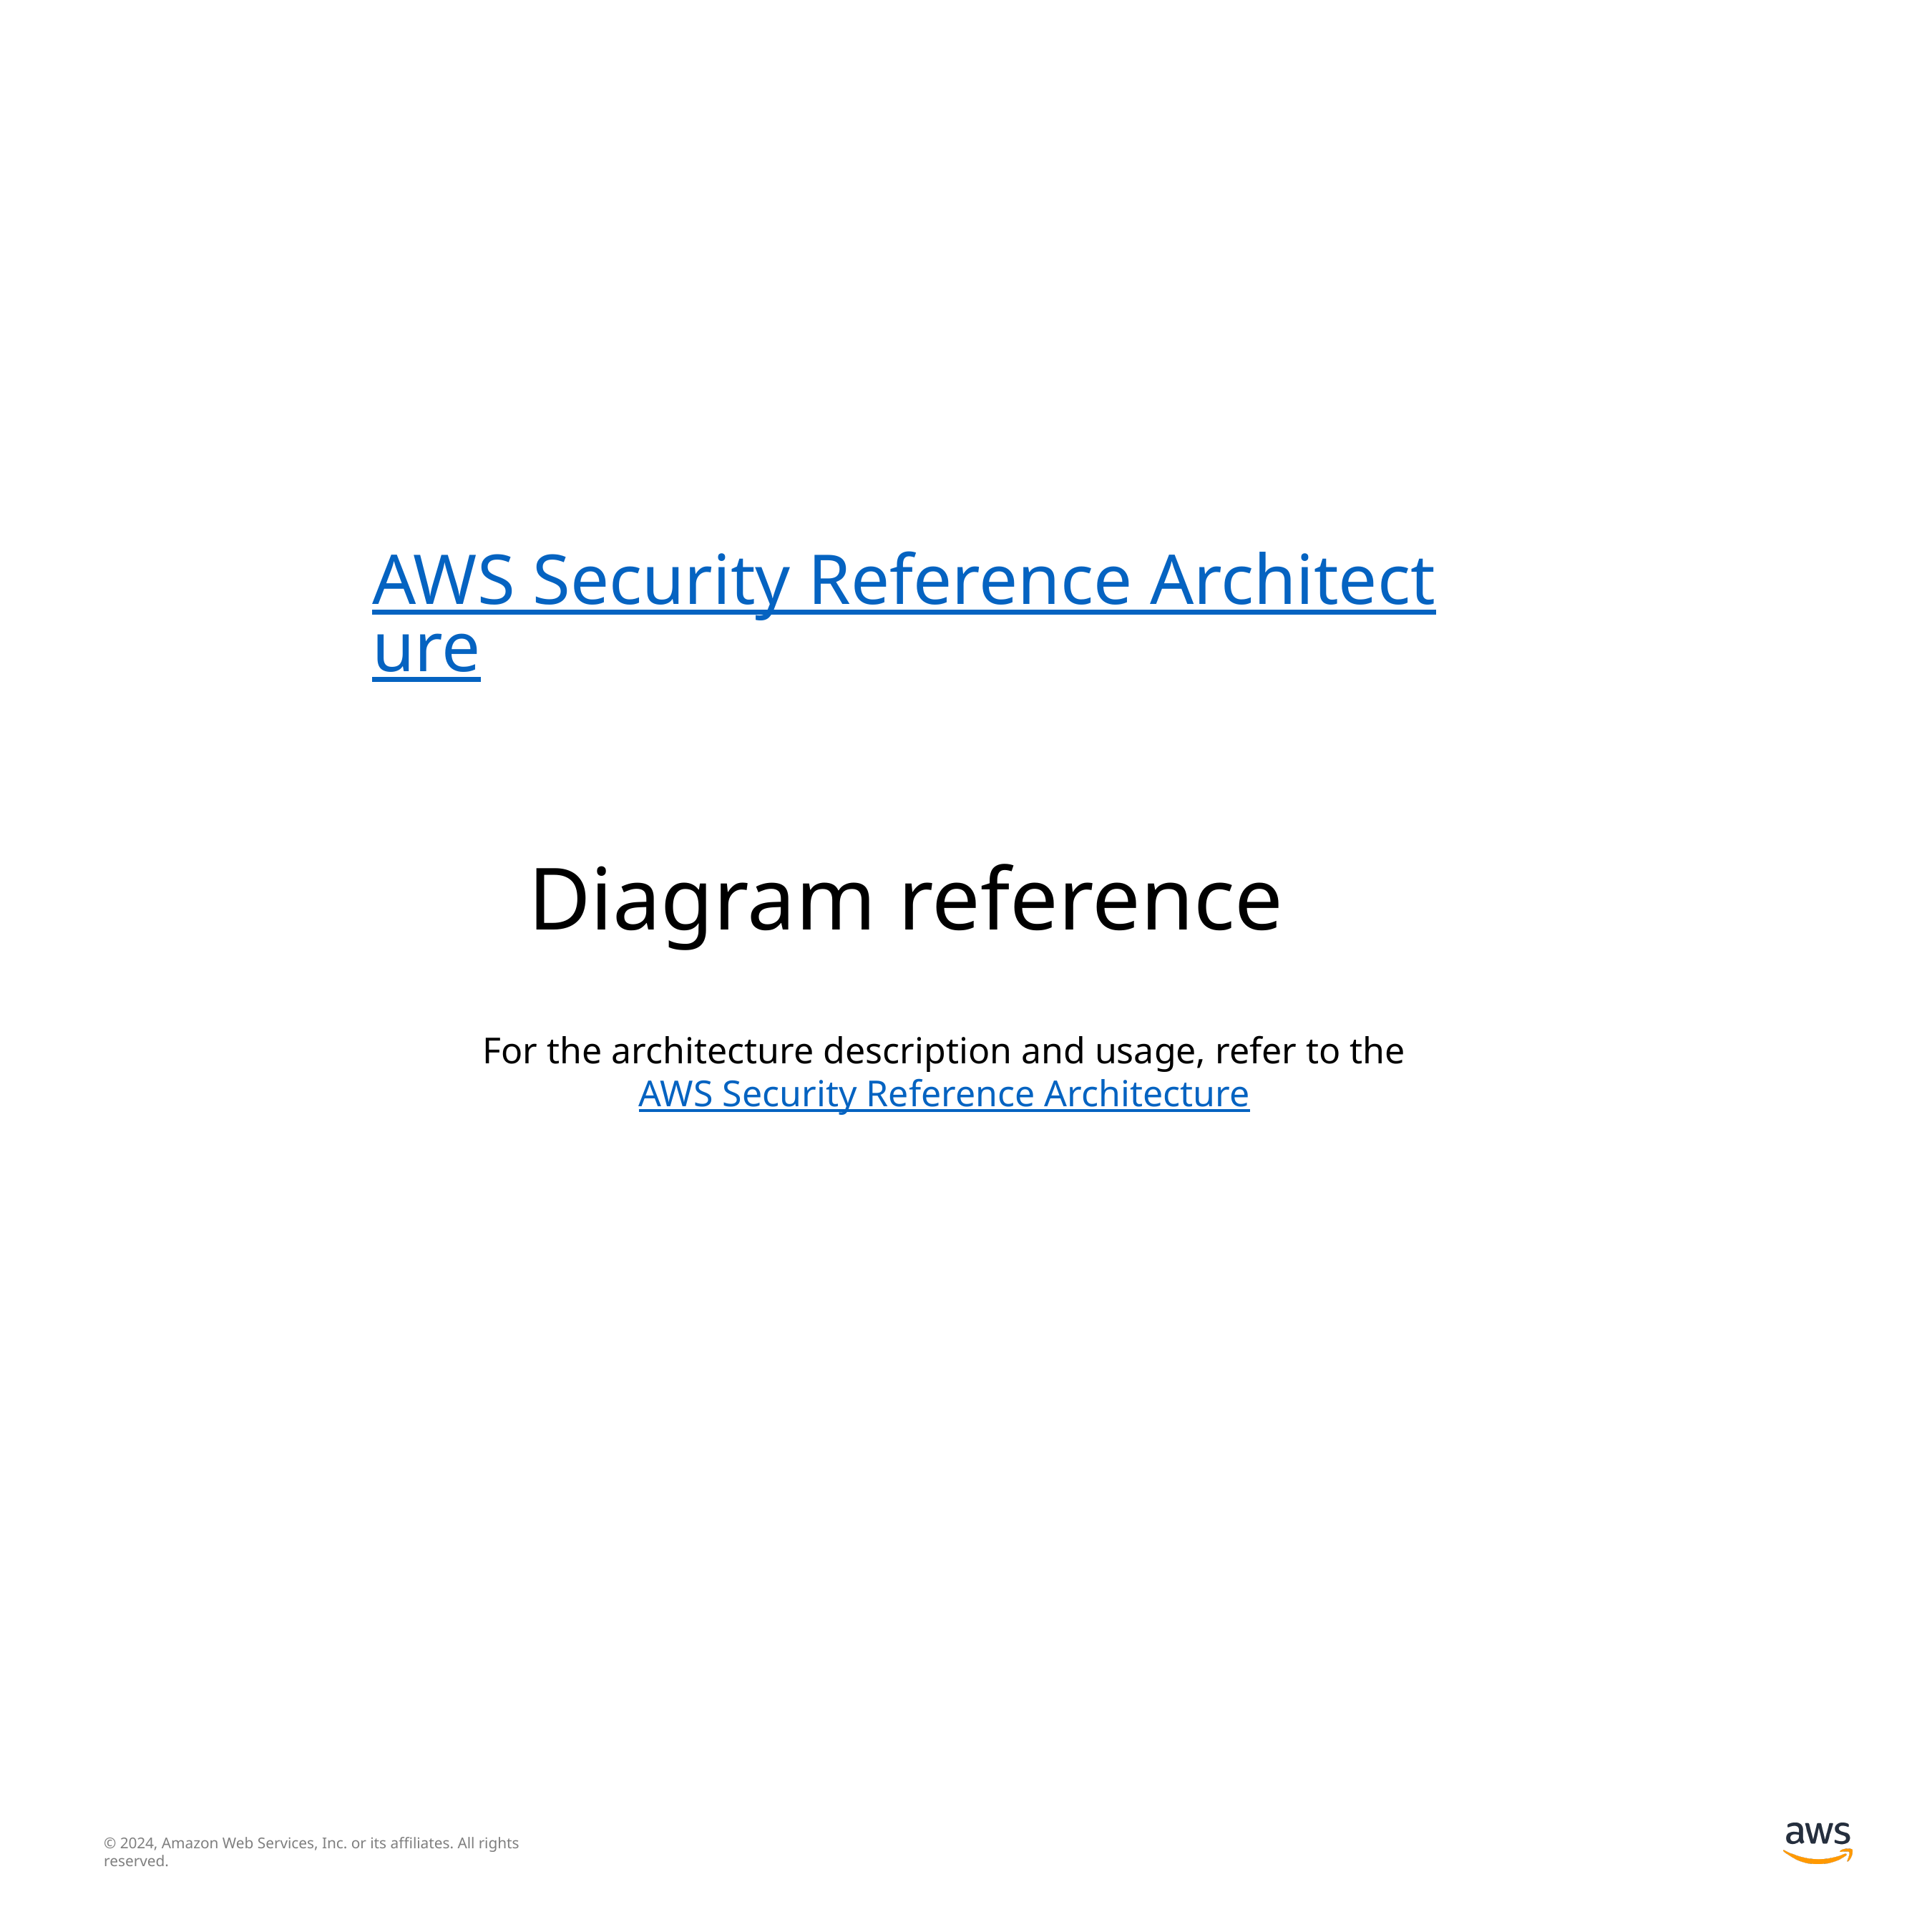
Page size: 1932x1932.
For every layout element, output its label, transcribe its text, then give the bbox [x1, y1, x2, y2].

text_box AWS Security Reference Architecture Diagram reference [361, 532, 1473, 889]
picture [1783, 1823, 1853, 1864]
text_box For the architecture description and usage, refer to the AWS Security Reference Architecture [451, 1022, 1438, 1125]
